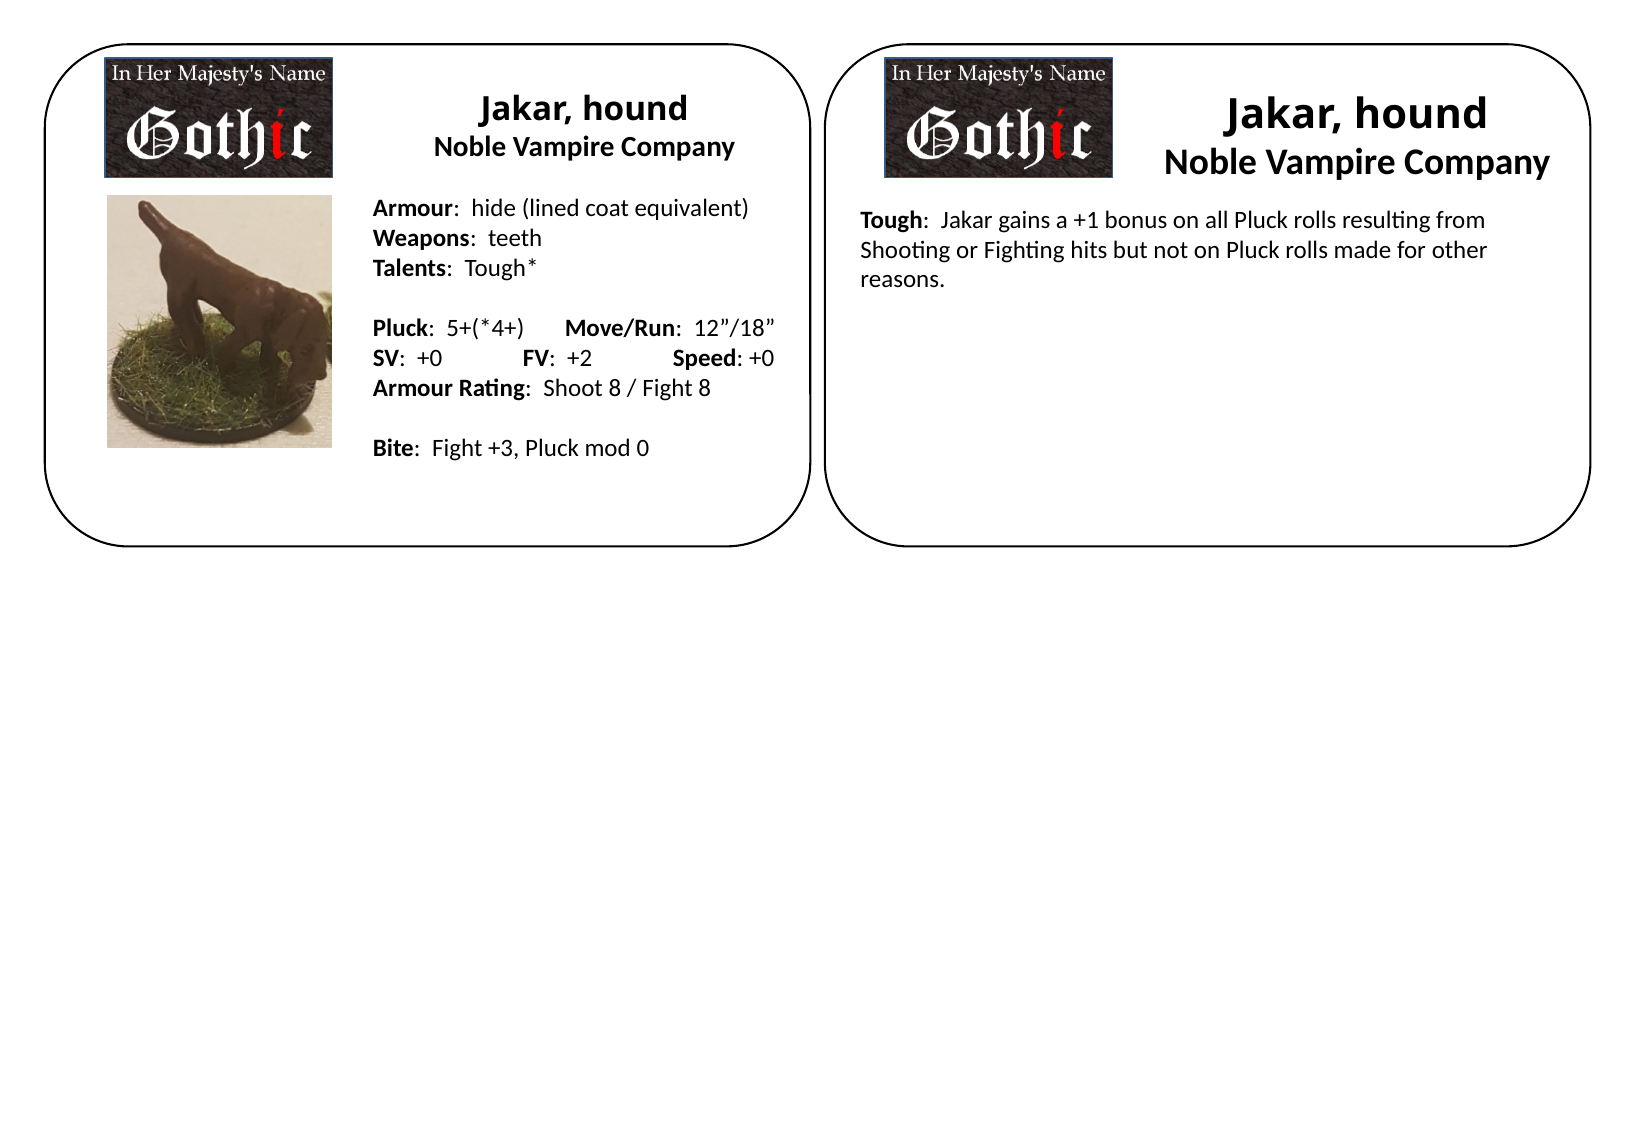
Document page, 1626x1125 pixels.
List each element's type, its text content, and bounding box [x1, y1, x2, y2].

text_box [43, 43, 812, 548]
text_box [823, 43, 1592, 548]
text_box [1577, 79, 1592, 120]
text_box Tough: Jakar gains a +1 bonus on all Pluck rolls resulting from Shooting or Fighting hits but not on Pluck rolls made for other reasons. [845, 195, 1574, 331]
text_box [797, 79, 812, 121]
picture [884, 57, 1113, 178]
picture [107, 195, 332, 448]
picture [104, 57, 333, 178]
